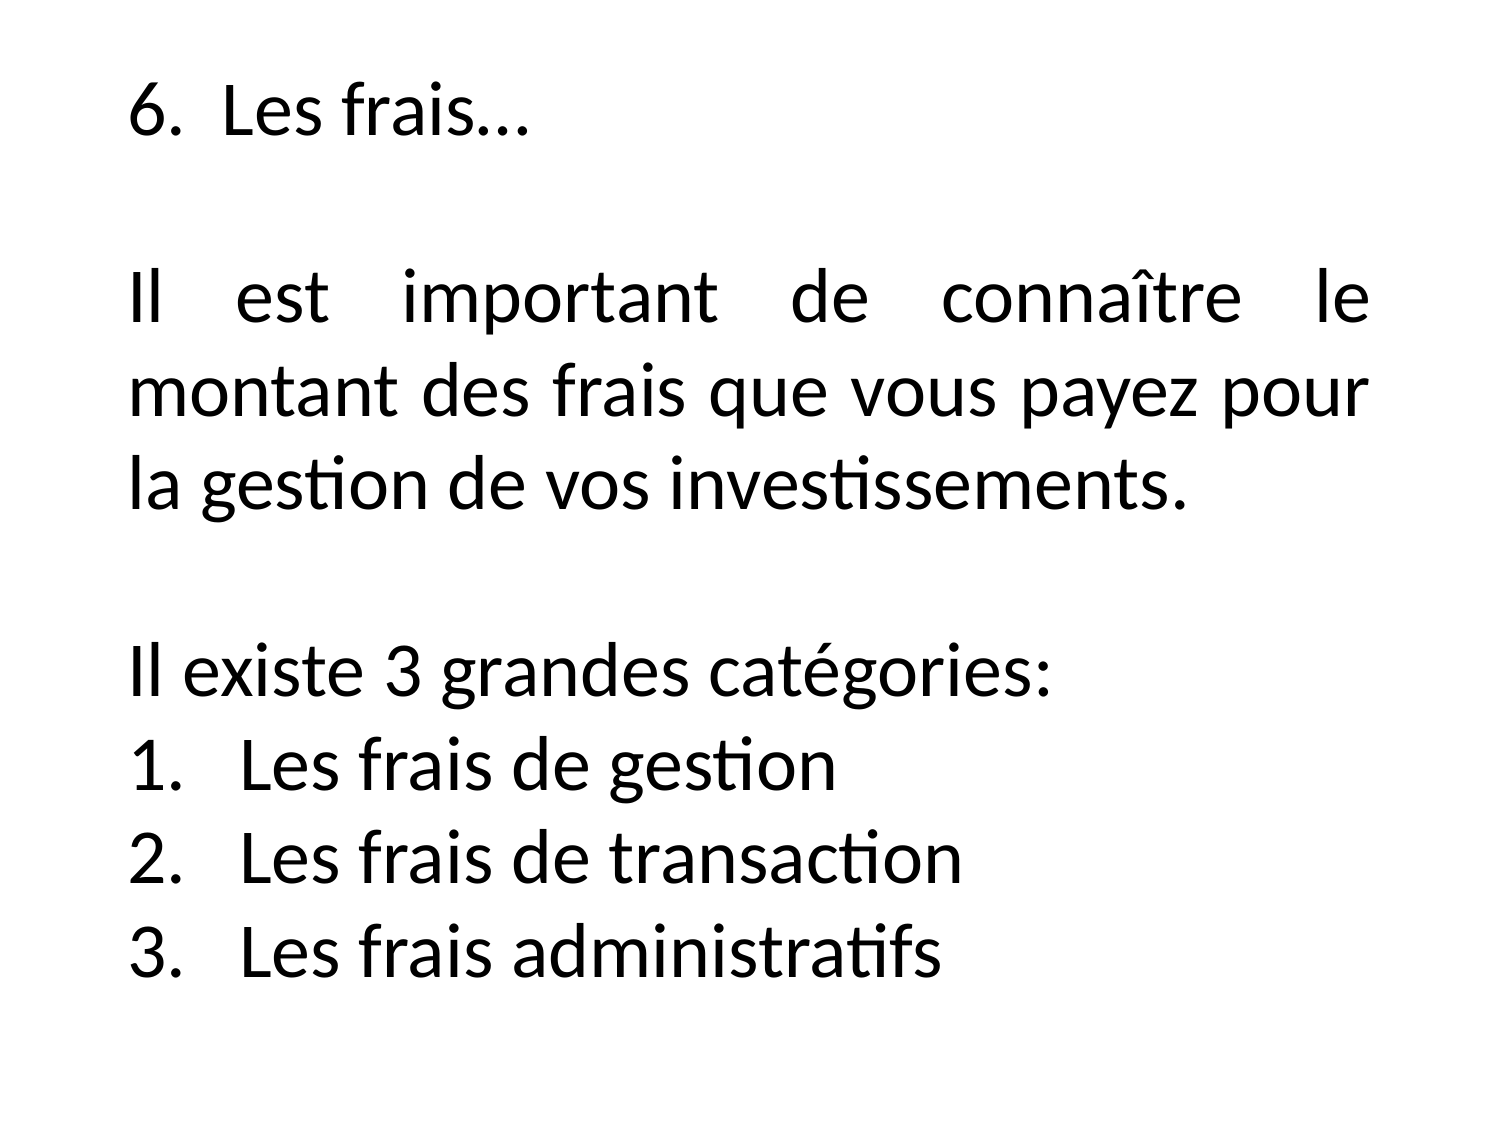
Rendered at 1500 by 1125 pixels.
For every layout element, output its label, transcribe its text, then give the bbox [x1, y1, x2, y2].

text_box 6. Les frais… Il est important de connaître le montant des frais que vous payez pour la gestion de vos investissements. Il existe 3 grandes catégories: Les frais de gestion Les frais de transaction Les frais administratifs [112, 50, 1388, 1075]
